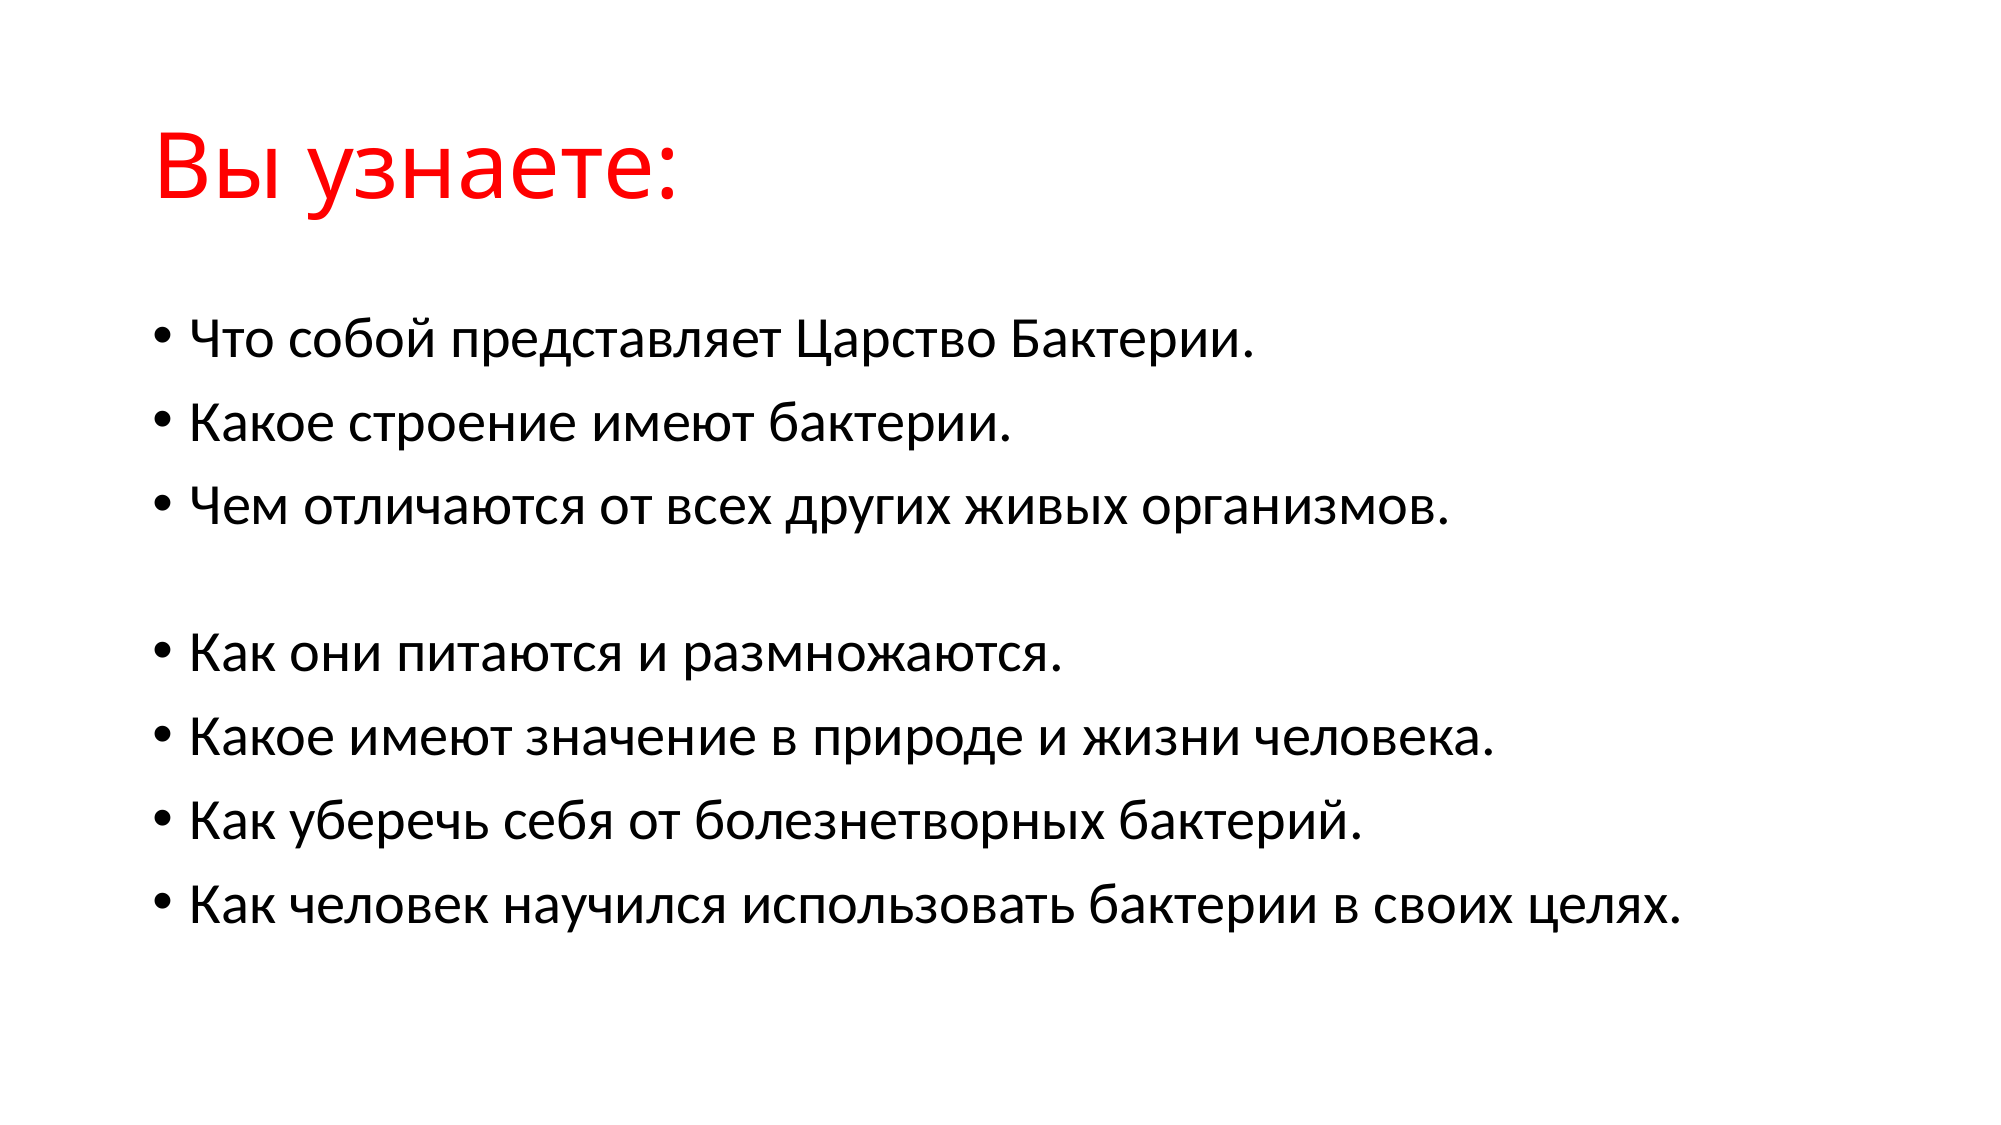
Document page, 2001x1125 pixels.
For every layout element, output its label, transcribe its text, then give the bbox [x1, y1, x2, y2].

title Вы узнаете: [137, 59, 1863, 278]
list Что собой представляет Царство Бактерии. Какое строение имеют бактерии. Чем отличаются от всех других живых организмов. Как они питаются и размножаются. Какое имеют значение в природе и жизни человека. Как уберечь себя от болезнетворных бактерий. Как человек научился использовать бактерии в своих целях. [137, 299, 1863, 1014]
